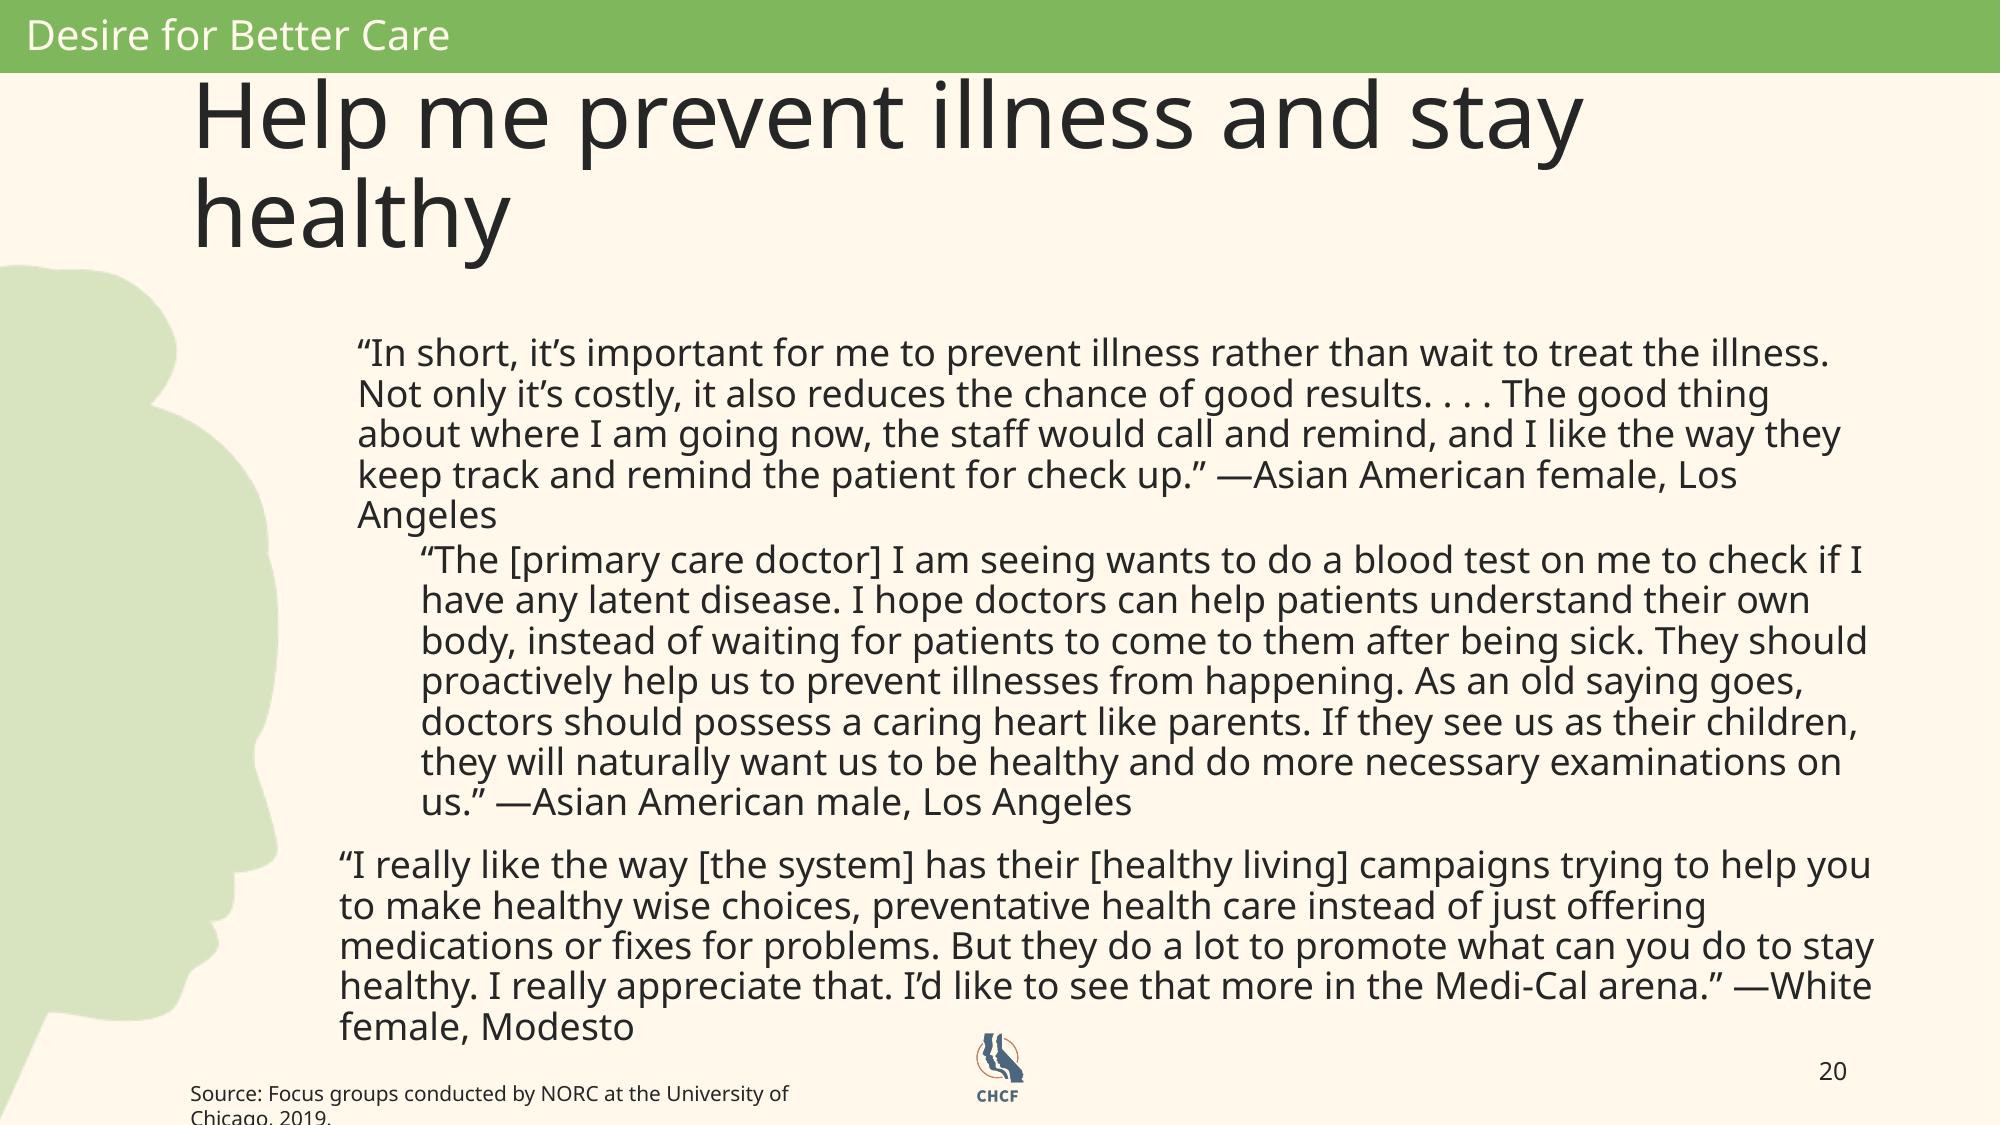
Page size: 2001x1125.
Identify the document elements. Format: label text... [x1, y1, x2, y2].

picture [951, 1009, 1049, 1125]
text_box Desire for Better Care [0, 0, 2000, 73]
text_box Source: Focus groups conducted by NORC at the University of Chicago, 2019. [175, 1072, 849, 1125]
text_box “The [primary care doctor] I am seeing wants to do a blood test on me to check if I have any latent disease. I hope doctors can help patients understand their own body, instead of waiting for patients to come to them after being sick. They should proactively help us to prevent illnesses from happening. As an old saying goes, doctors should possess a caring heart like parents. If they see us as their children, they will naturally want us to be healthy and do more necessary examinations on us.” —Asian American male, Los Angeles [405, 533, 1899, 638]
text_box “I really like the way [the system] has their [healthy living] campaigns trying to help you to make healthy wise choices, preventative health care instead of just offering medications or fixes for problems. But they do a lot to promote what can you do to stay healthy. I really appreciate that. I’d like to see that more in the Medi-Cal arena.” —White female, Modesto [324, 838, 1902, 955]
title Help me prevent illness and stay healthy [175, 73, 1863, 278]
slide_number 20 [1412, 1042, 1863, 1103]
picture [0, 195, 605, 1125]
text_box “In short, it’s important for me to prevent illness rather than wait to treat the illness. Not only it’s costly, it also reduces the chance of good results. . . . The good thing about where I am going now, the staff would call and remind, and I like the way they keep track and remind the patient for check up.” —Asian American female, Los Angeles [342, 326, 1896, 488]
